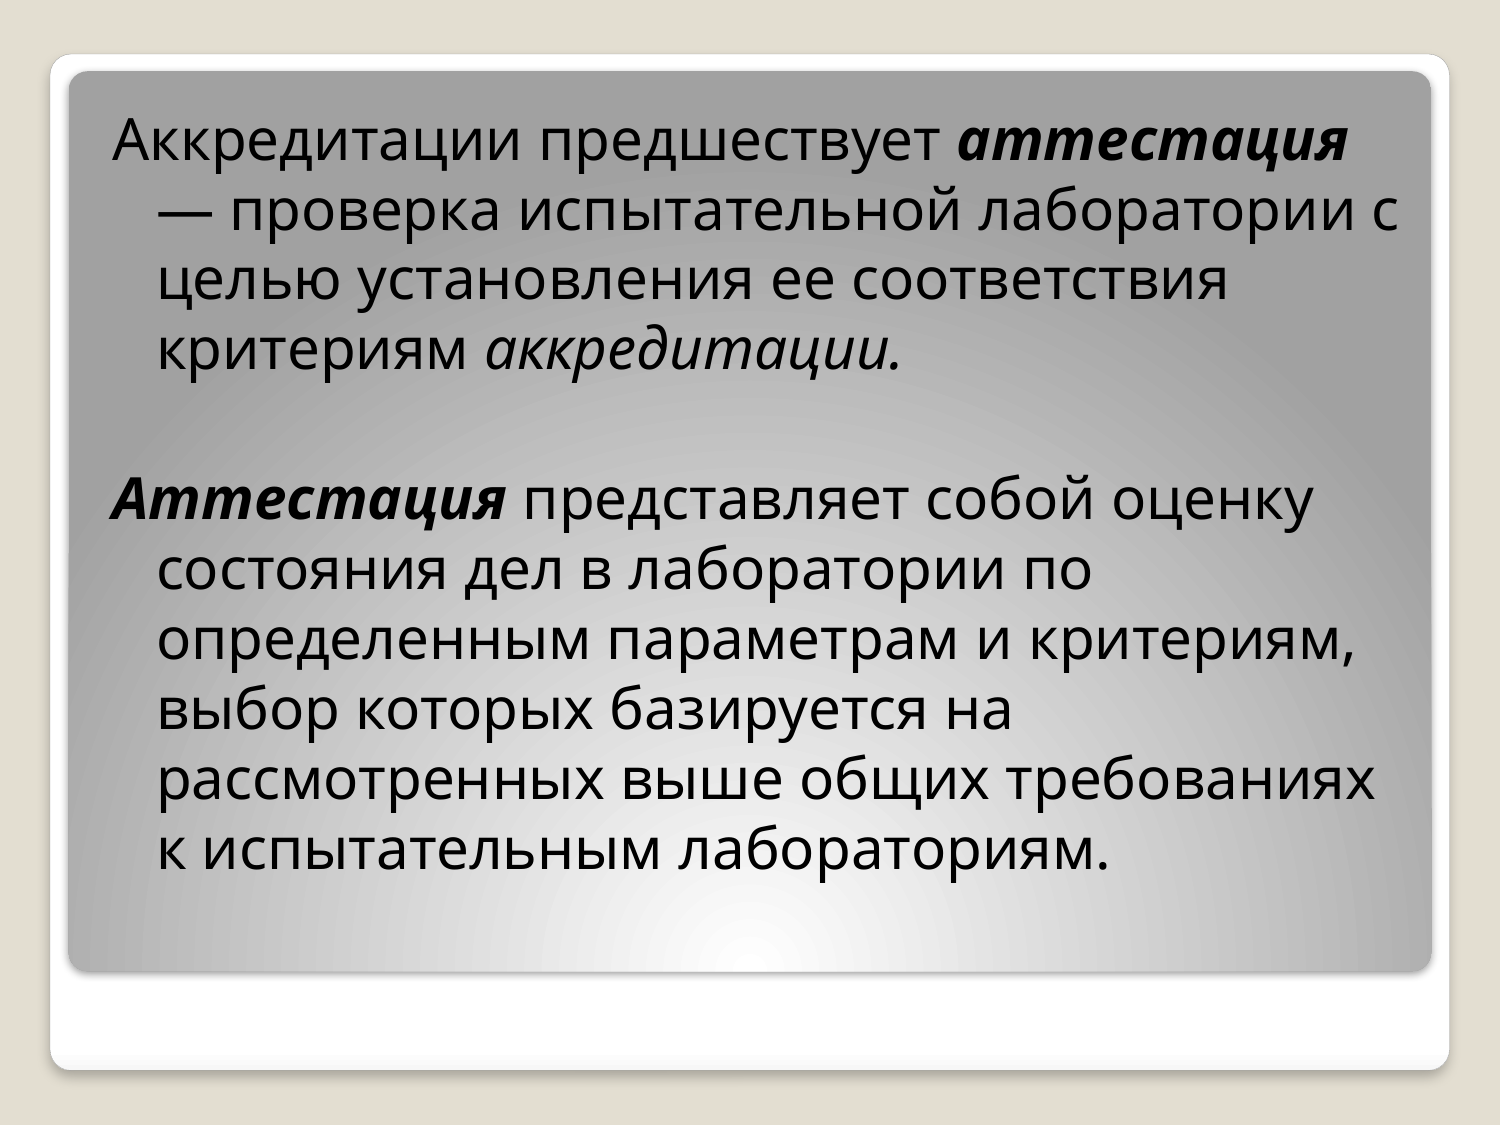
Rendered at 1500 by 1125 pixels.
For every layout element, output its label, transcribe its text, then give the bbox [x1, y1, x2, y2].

list Аккредитации предшествует аттестация — проверка испытательной лаборатории с целью установления ее соответствия критериям аккредитации. Аттестация представляет собой оценку состояния дел в лаборатории по определенным параметрам и критериям, выбор которых базируется на рассмотренных выше общих требованиях к испытательным лабораториям. [82, 86, 1425, 963]
